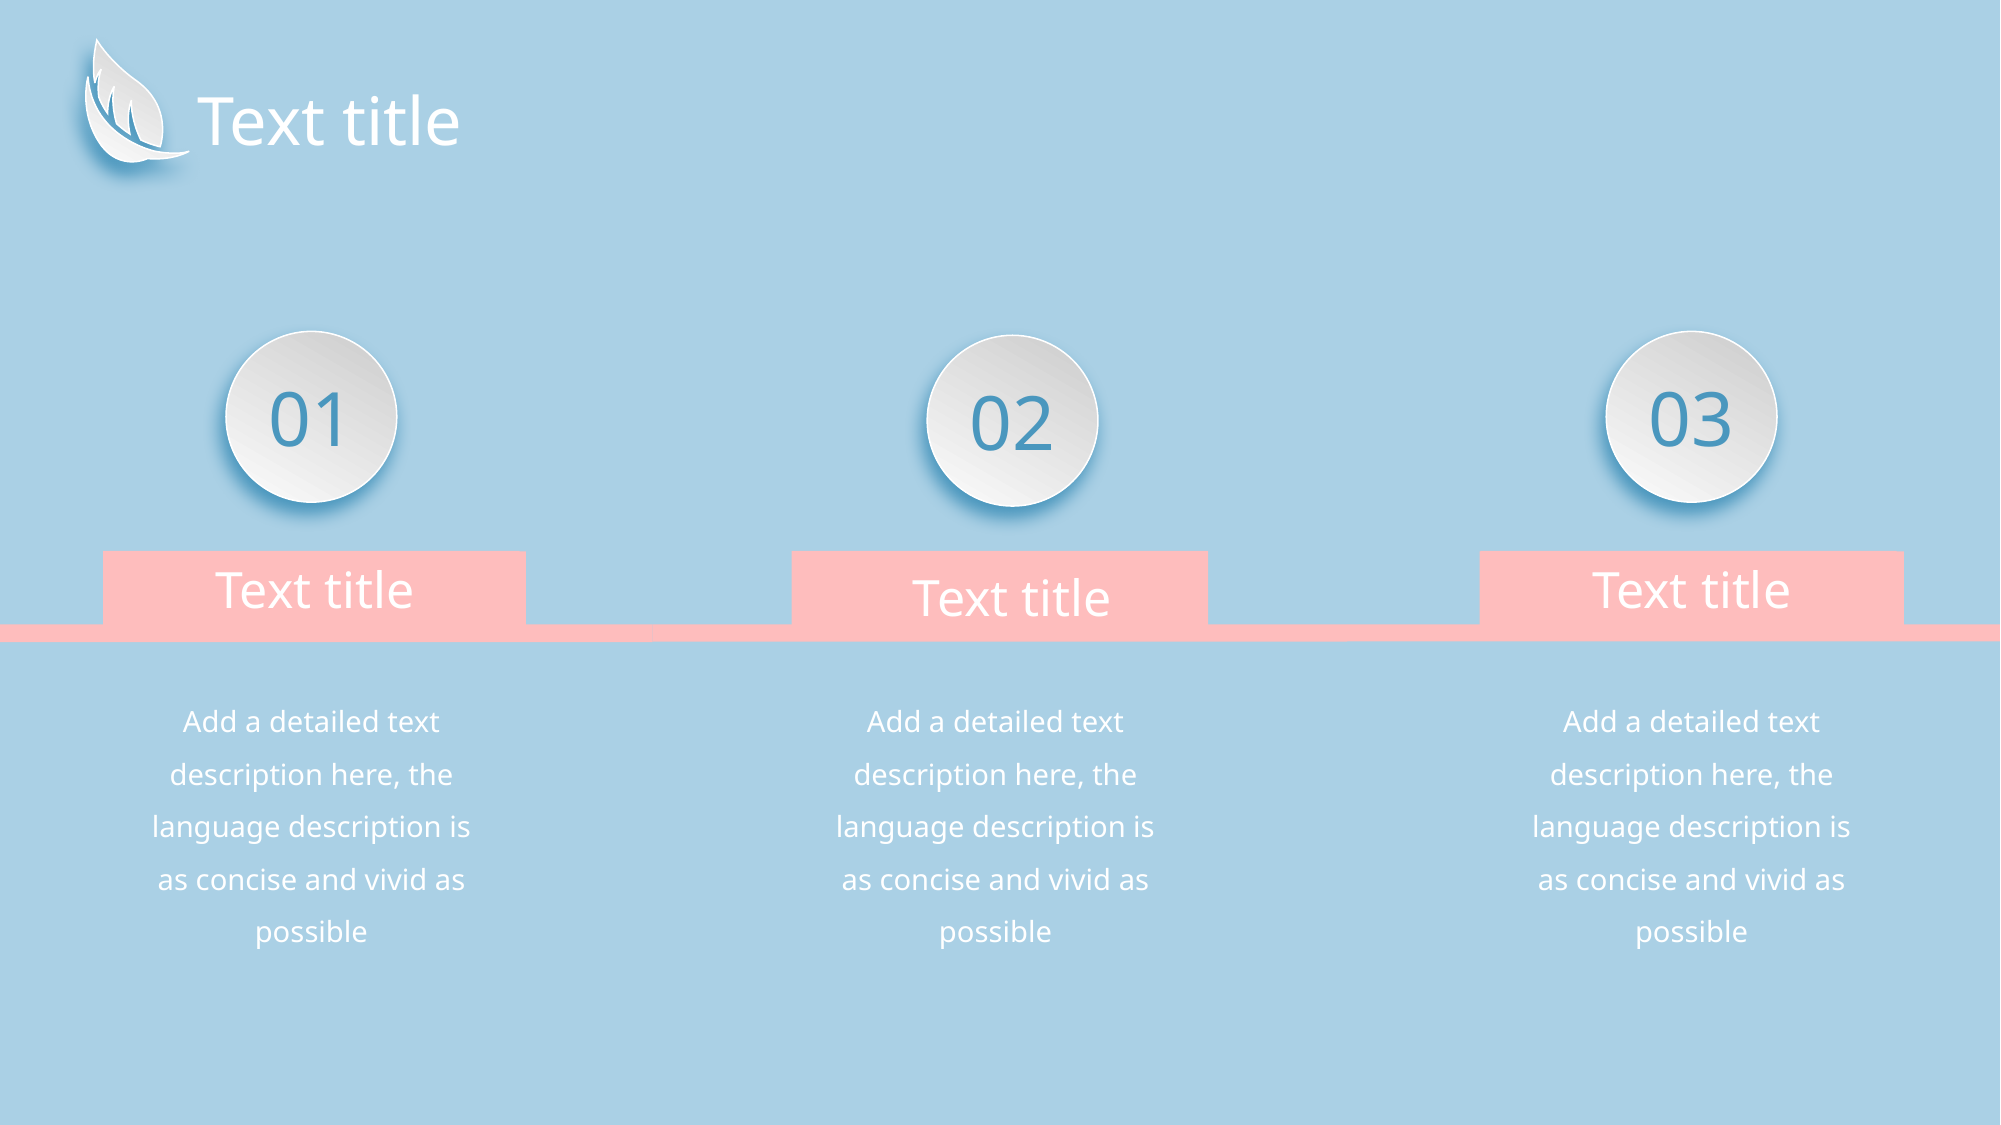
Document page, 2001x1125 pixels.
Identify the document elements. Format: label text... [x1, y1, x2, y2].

text_box Add a detailed text description here, the language description is as concise and vivid as possible [818, 685, 1173, 911]
text_box Add a detailed text description here, the language description is as concise and vivid as possible [1514, 685, 1869, 911]
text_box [652, 550, 1347, 642]
list Text title [182, 80, 960, 158]
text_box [0, 550, 653, 643]
text_box 01 [224, 330, 398, 504]
text_box Add a detailed text description here, the language description is as concise and vivid as possible [134, 685, 489, 911]
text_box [1347, 550, 2000, 642]
text_box 03 [1605, 330, 1779, 504]
text_box 02 [926, 334, 1099, 508]
